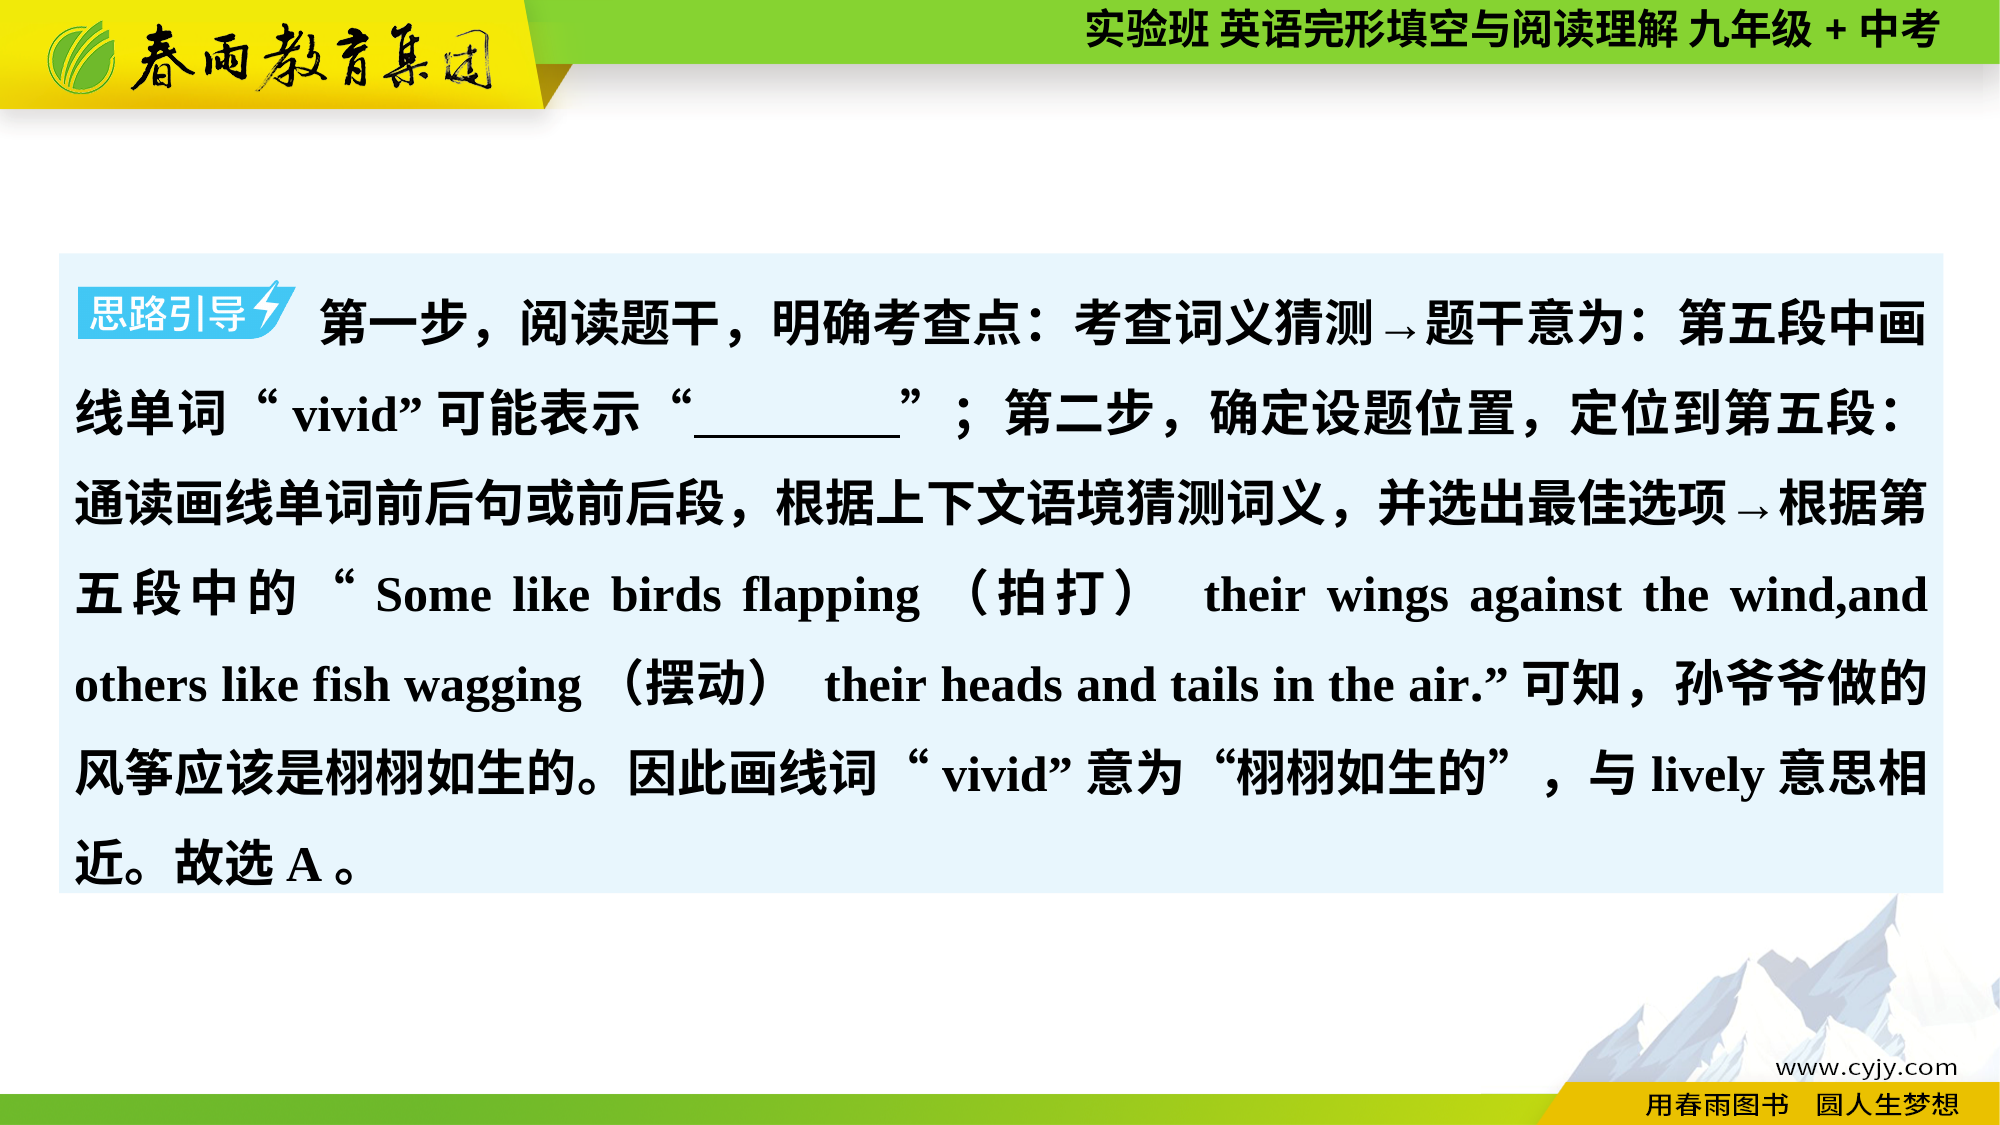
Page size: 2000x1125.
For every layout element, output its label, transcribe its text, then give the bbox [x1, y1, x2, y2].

picture [0, 0, 2000, 1125]
list 第一步，阅读题干，明确考查点：考查词义猜测→题干意为：第五段中画线单词“vivid”可能表示“ ”；第二步，确定设题位置，定位到第五段：通读画线单词前后句或前后段，根据上下文语境猜测词义，并选出最佳选项→根据第五段中的“Some like birds flapping（拍打） their wings against the wind,and others like fish wagging（摆动） their heads and tails in the air.”可知，孙爷爷做的风筝应该是栩栩如生的。因此画线词“vivid”意为“栩栩如生的”，与lively意思相近。故选A。 [59, 253, 1944, 894]
